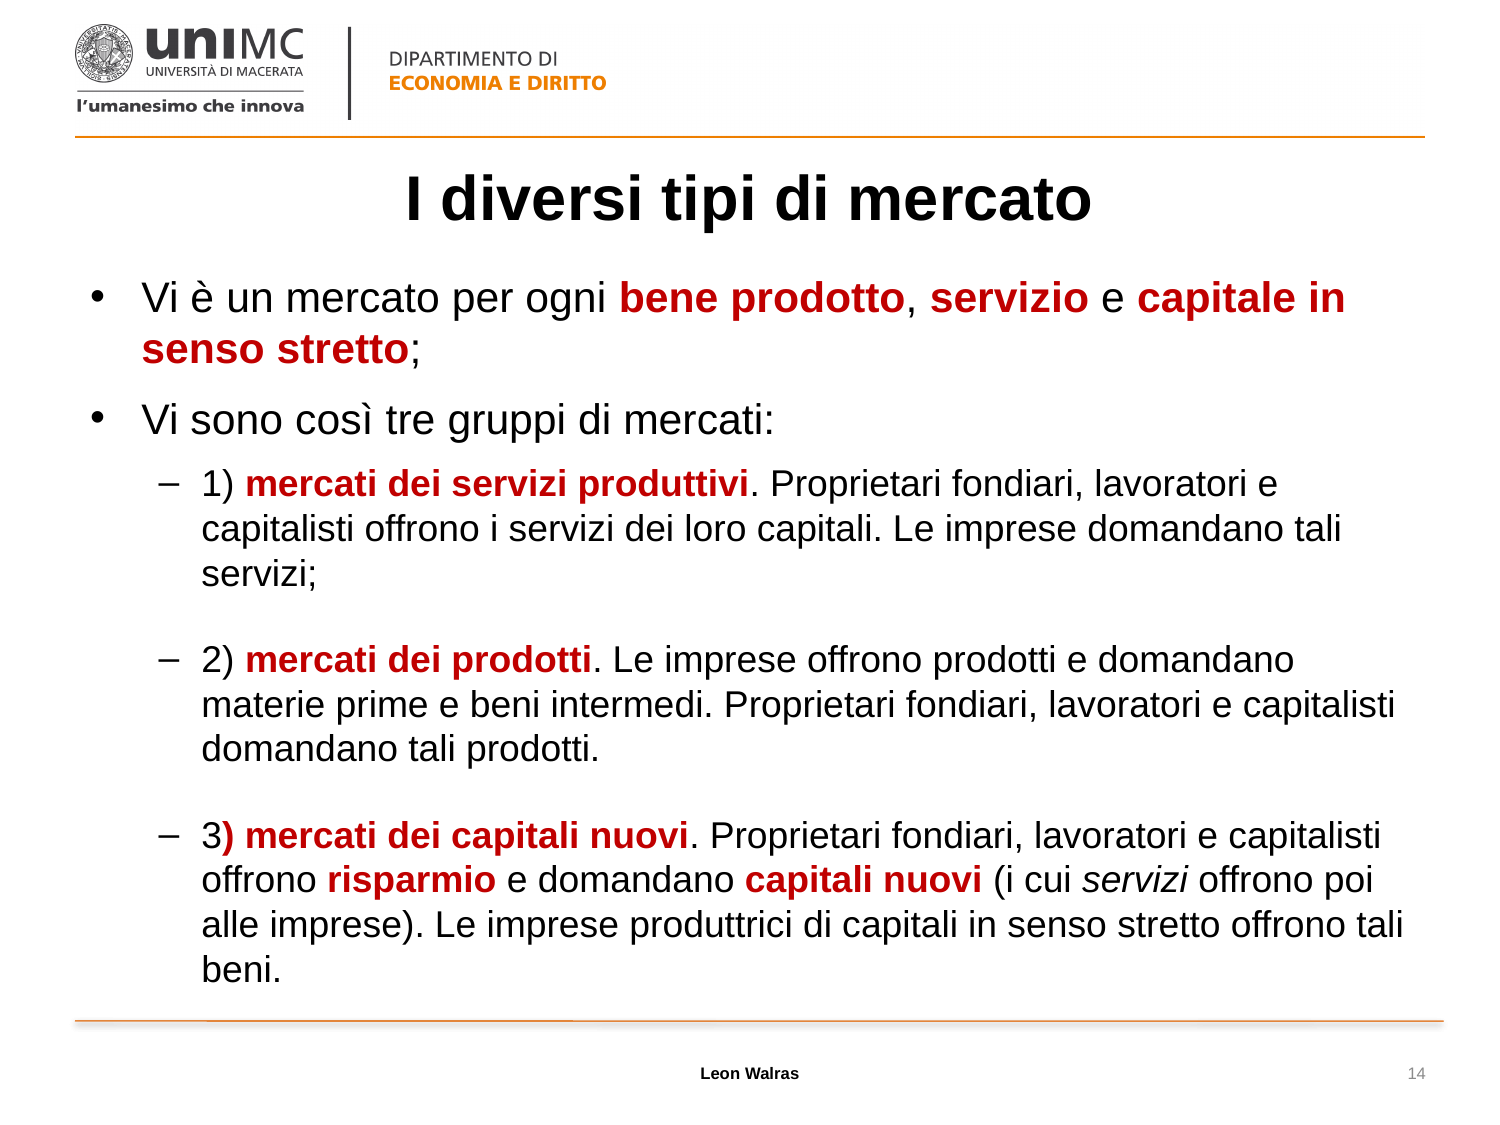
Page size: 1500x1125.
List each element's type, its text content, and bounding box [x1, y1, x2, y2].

slide_number 14 [1091, 1042, 1442, 1103]
picture [75, 24, 1425, 138]
footer Leon Walras [512, 1042, 988, 1103]
list Vi è un mercato per ogni bene prodotto, servizio e capitale in senso stretto; Vi sono così tre gruppi di mercati: 1) mercati dei servizi produttivi. Proprietari fondiari, lavoratori e capitalisti offrono i servizi dei loro capitali. Le imprese domandano tali servizi; 2) mercati dei prodotti. Le imprese offrono prodotti e domandano materie prime e beni intermedi. Proprietari fondiari, lavoratori e capitalisti domandano tali prodotti. 3) mercati dei capitali nuovi. Proprietari fondiari, lavoratori e capitalisti offrono risparmio e domandano capitali nuovi (i cui servizi offrono poi alle imprese). Le imprese produttrici di capitali in senso stretto offrono tali beni. [75, 262, 1425, 1005]
title I diversi tipi di mercato [75, 149, 1425, 241]
